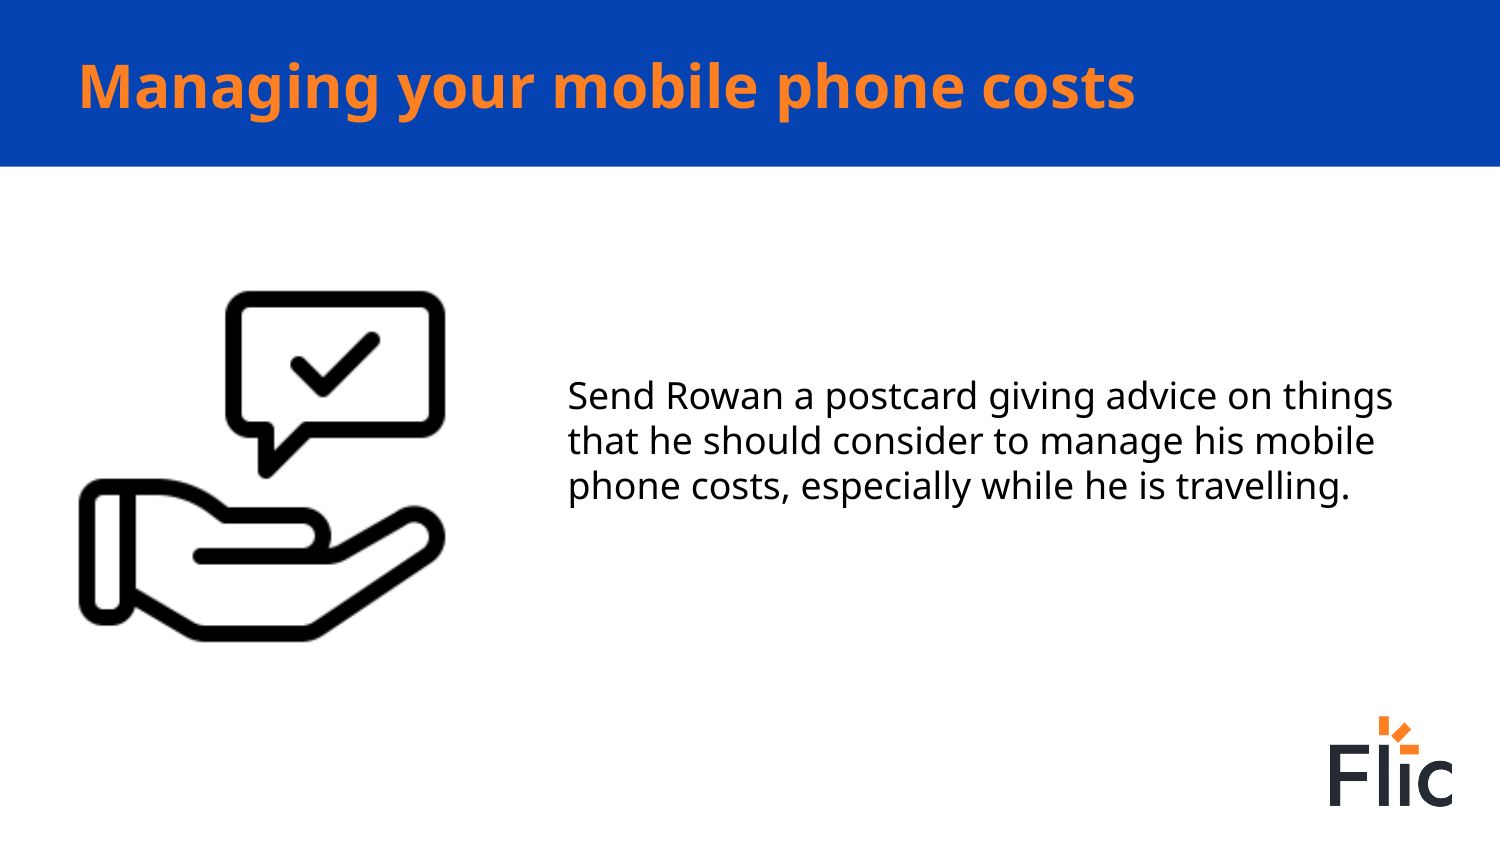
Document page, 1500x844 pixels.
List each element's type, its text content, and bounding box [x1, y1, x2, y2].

title Managing your mobile phone costs [62, 41, 1331, 127]
picture [58, 263, 467, 671]
picture [1330, 716, 1452, 807]
text_box Send Rowan a postcard giving advice on things that he should consider to manage his mobile phone costs, especially while he is travelling. [552, 357, 1436, 523]
